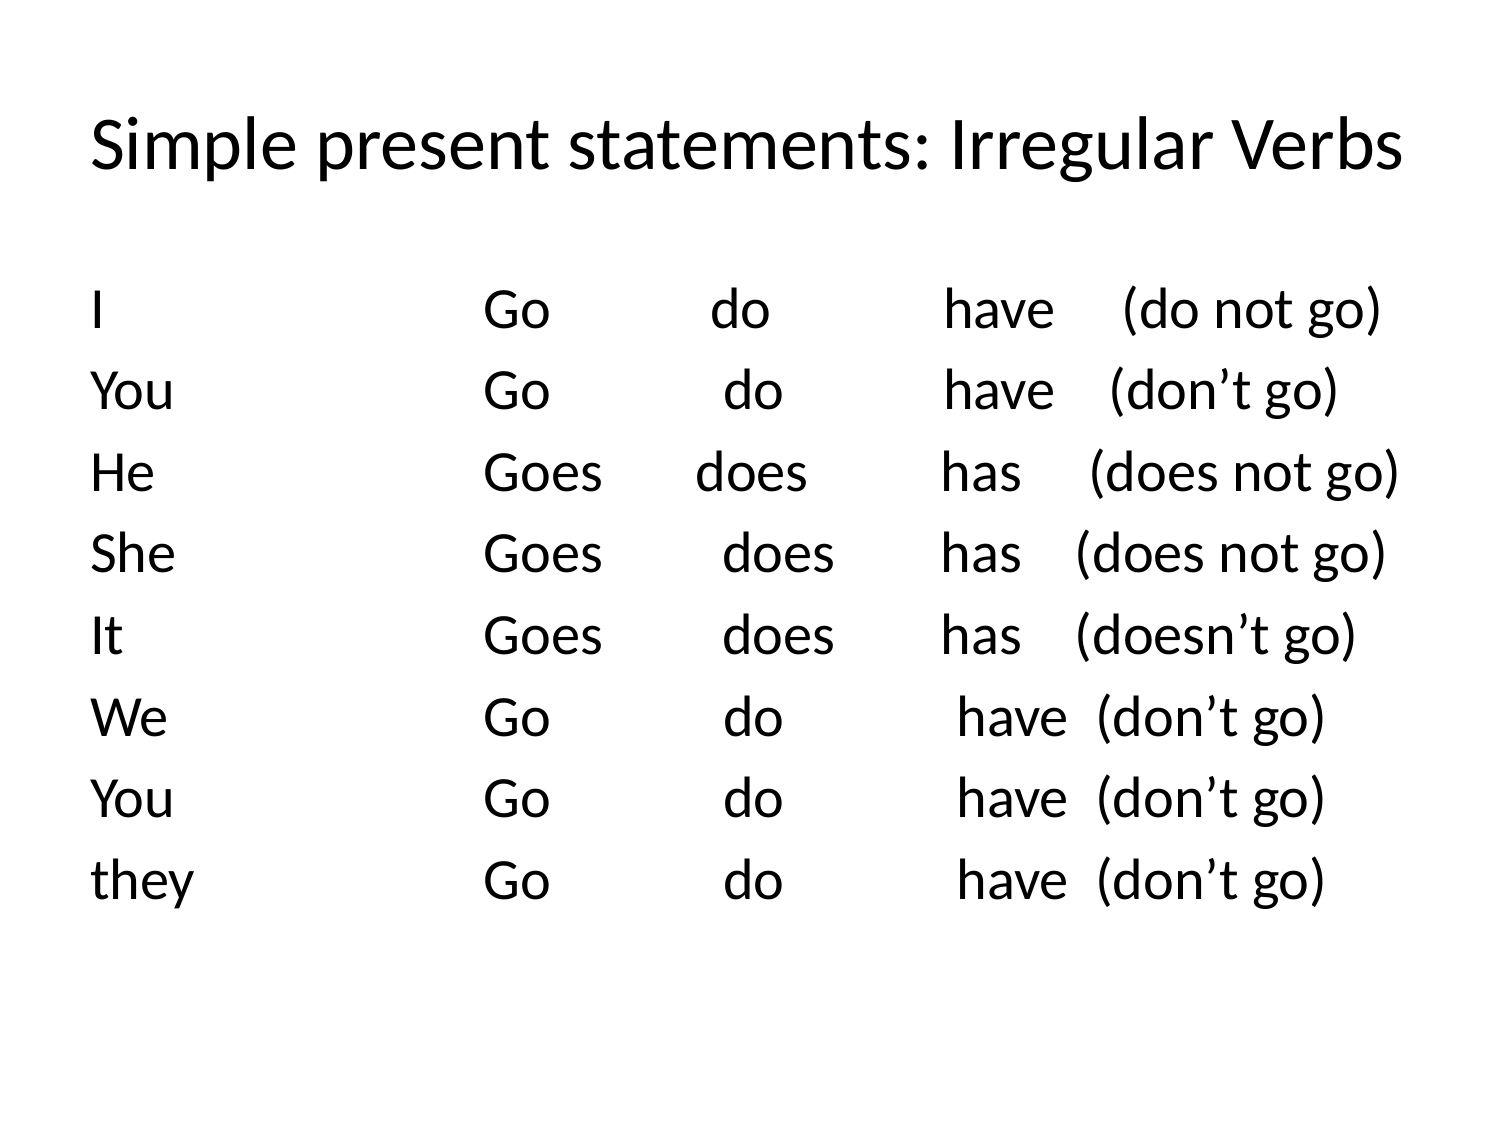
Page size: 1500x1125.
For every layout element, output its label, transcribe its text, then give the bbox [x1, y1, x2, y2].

list I You He She It We You they [75, 262, 468, 1005]
title Simple present statements: Irregular Verbs [75, 45, 1425, 233]
list Go do have (do not go) Go do have (don’t go) Goes does has (does not go) Goes does has (does not go) Goes does has (doesn’t go) Go do have (don’t go) Go do have (don’t go) Go do have (don’t go) [468, 262, 1425, 1005]
